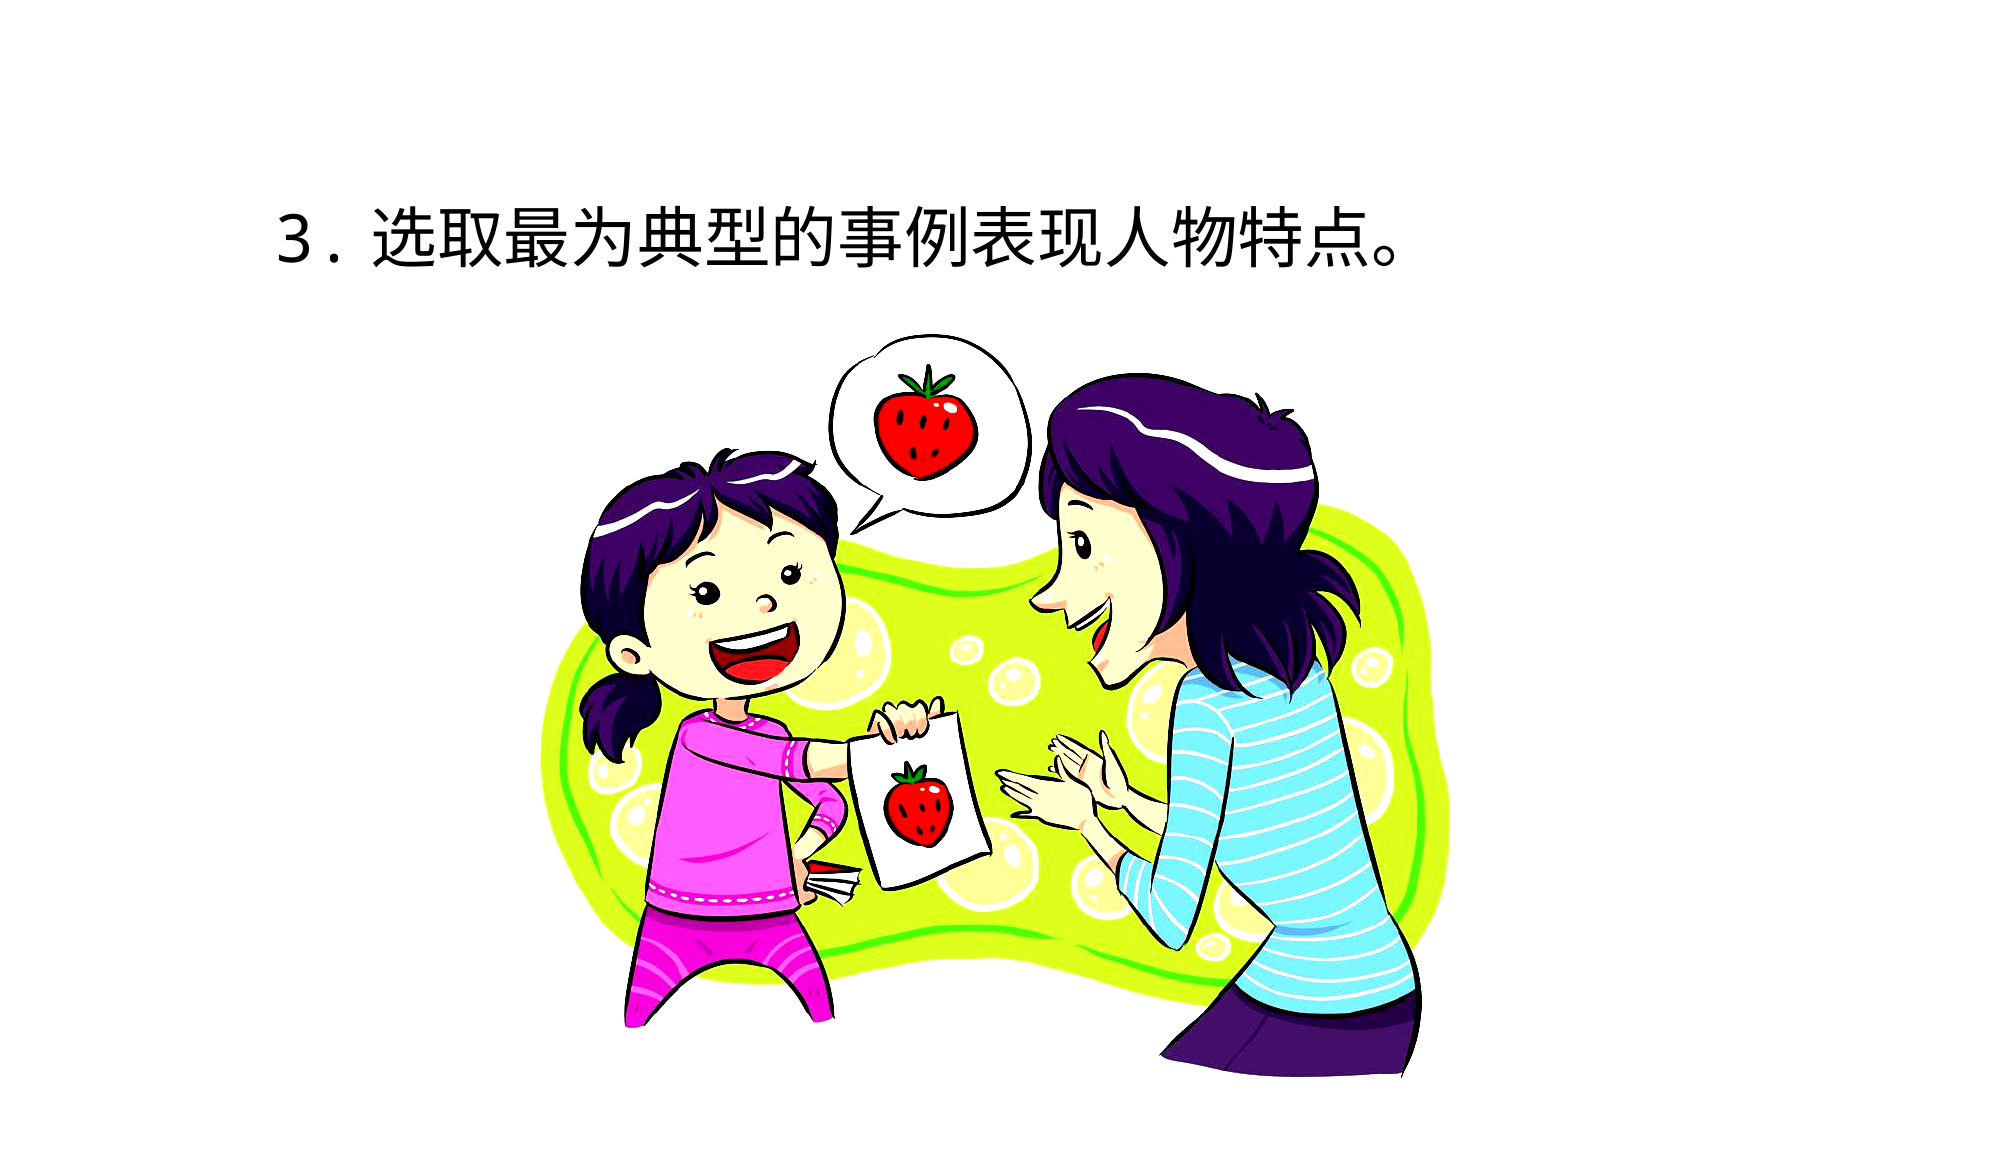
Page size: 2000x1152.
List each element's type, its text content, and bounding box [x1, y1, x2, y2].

picture [499, 310, 1488, 1101]
text_box 3.选取最为典型的事例表现人物特点。 [99, 188, 1438, 283]
